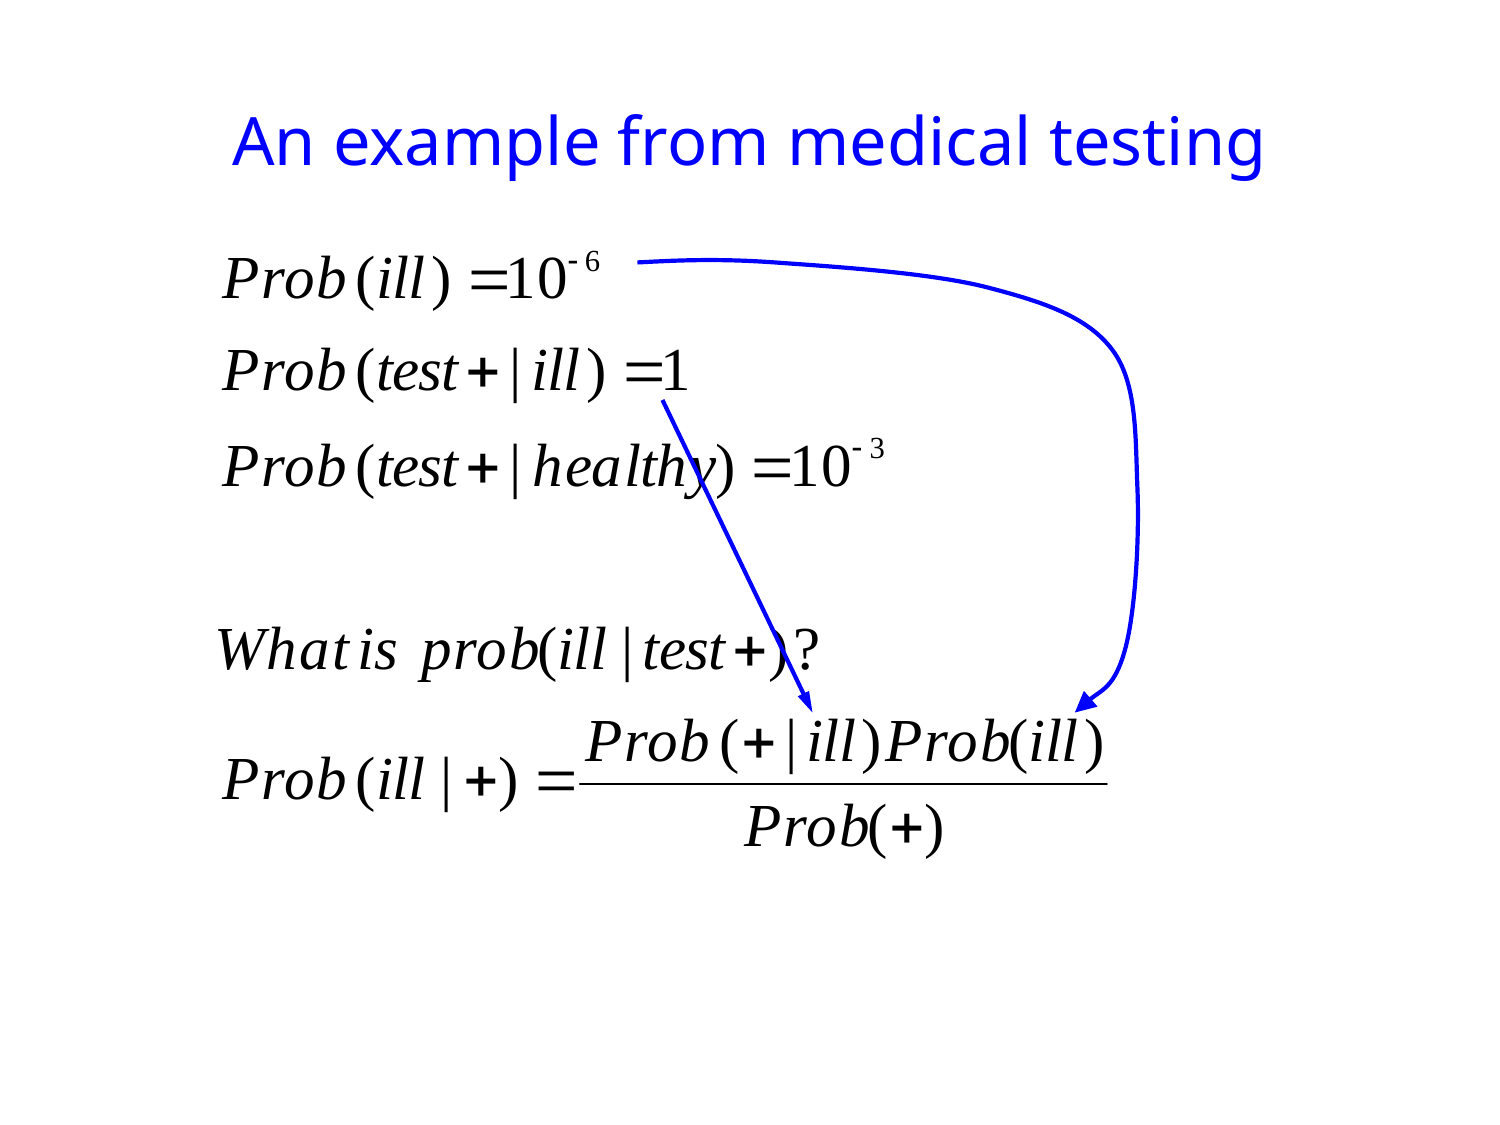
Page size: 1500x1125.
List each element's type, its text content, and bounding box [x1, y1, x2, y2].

title An example from medical testing [75, 45, 1425, 233]
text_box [212, 237, 1117, 871]
text_box [1121, 364, 1139, 663]
